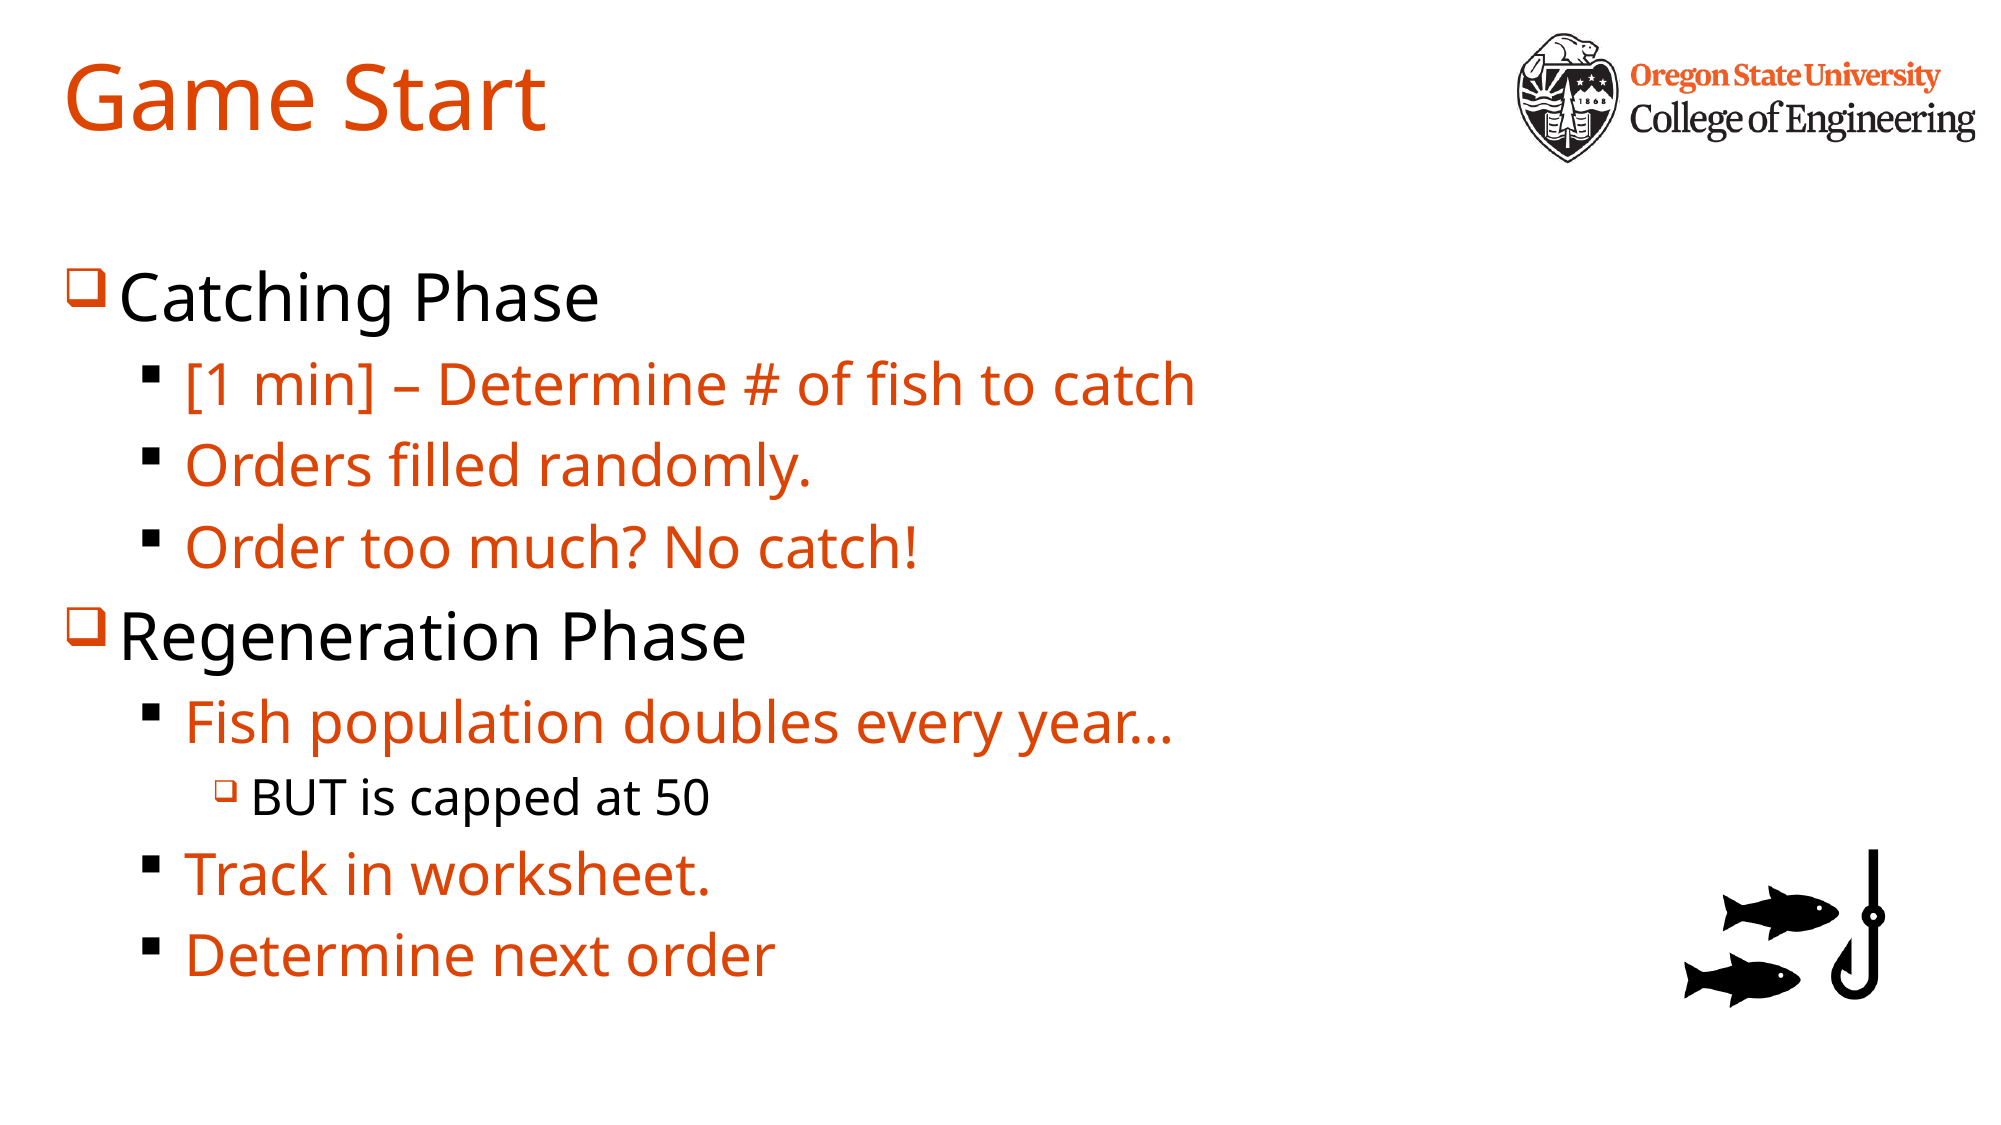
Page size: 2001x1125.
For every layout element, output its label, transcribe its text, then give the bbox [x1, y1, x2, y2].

title Game Start [48, 31, 1490, 228]
list Catching Phase [1 min] – Determine # of fish to catch Orders filled randomly. Order too much? No catch! Regeneration Phase Fish population doubles every year… BUT is capped at 50 Track in worksheet. Determine next order [48, 247, 1965, 1074]
picture [1672, 815, 1897, 1041]
